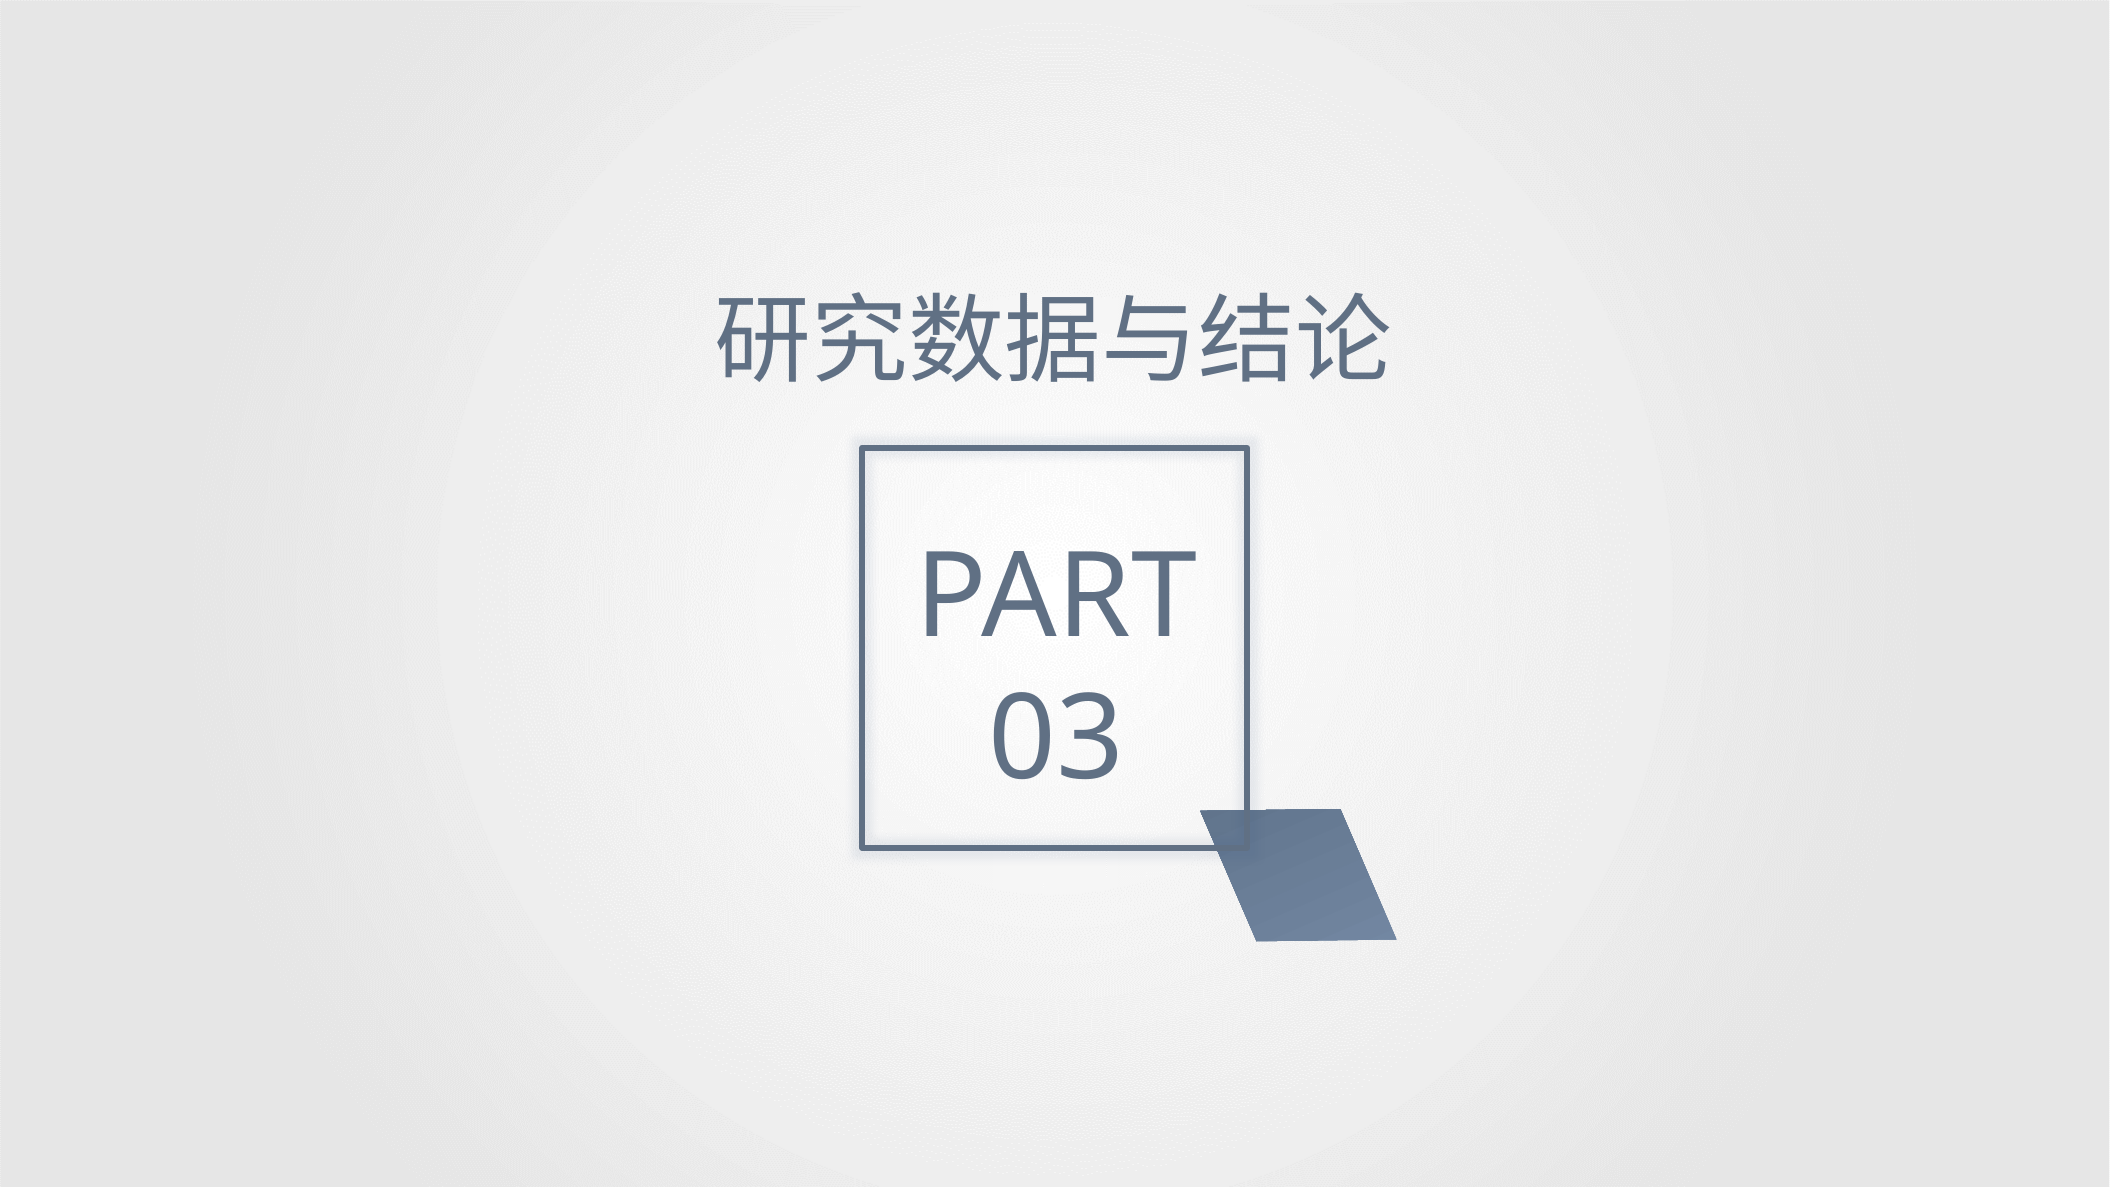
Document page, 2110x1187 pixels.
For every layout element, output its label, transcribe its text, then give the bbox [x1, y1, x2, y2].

picture [0, 0, 2110, 1187]
text_box 研究数据与结论 [700, 270, 1407, 402]
text_box [862, 447, 1247, 848]
text_box [1220, 809, 1397, 942]
